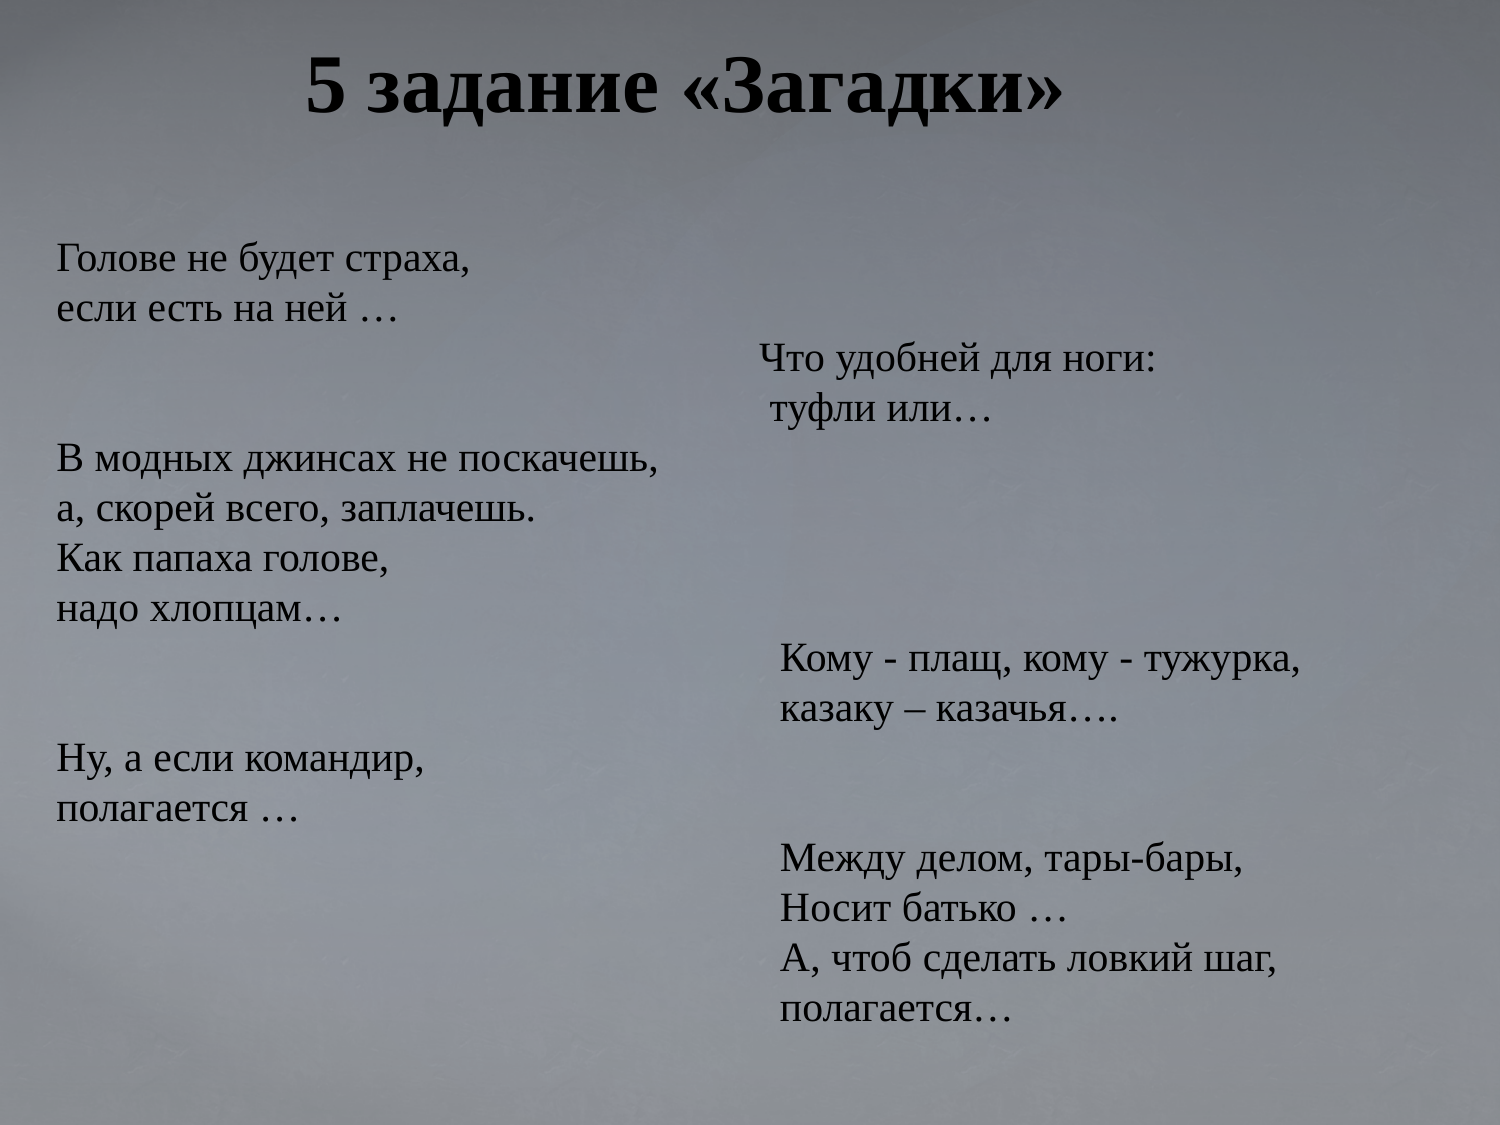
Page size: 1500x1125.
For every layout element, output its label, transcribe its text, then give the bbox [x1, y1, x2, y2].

title 5 задание «Загадки» Голове не будет страха, если есть на ней … Что удобней для ноги: туфли или… В модных джинсах не поскачешь, а, скорей всего, заплачешь. Как папаха голове, надо хлопцам… Кому - плащ, кому - тужурка, казаку – казачья…. Ну, а если командир, полагается … Между делом, тары-бары, Носит батько … А, чтоб сделать ловкий шаг, полагается… [41, 30, 1471, 1083]
